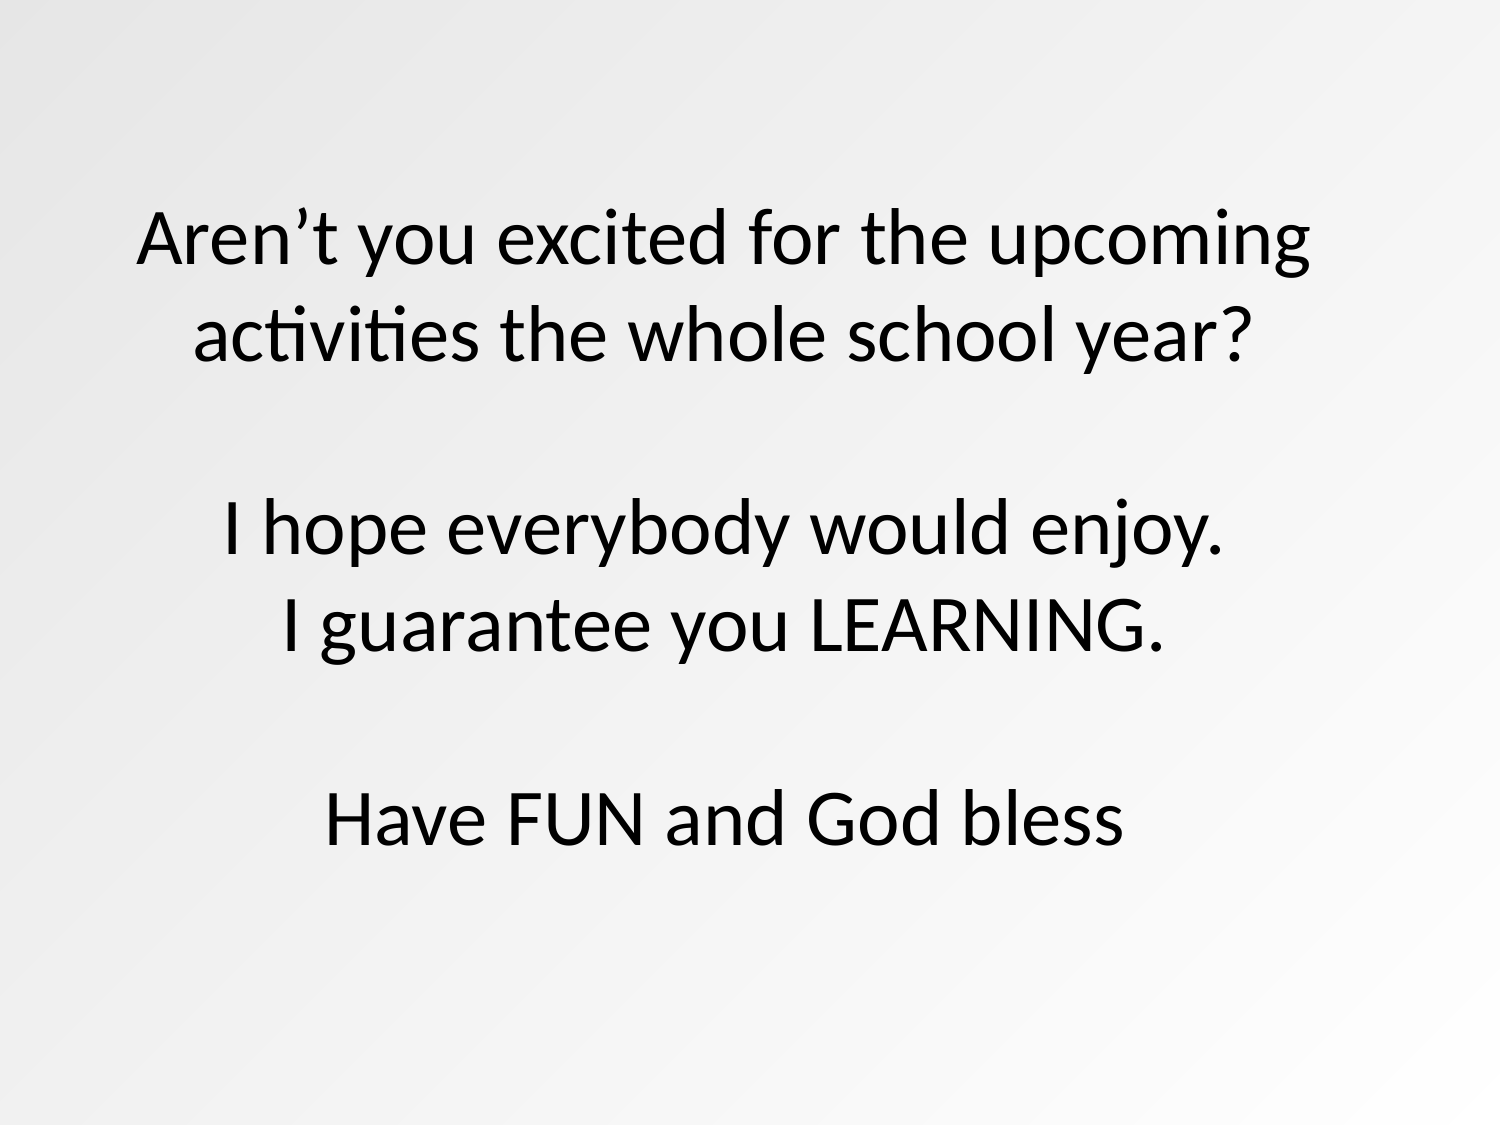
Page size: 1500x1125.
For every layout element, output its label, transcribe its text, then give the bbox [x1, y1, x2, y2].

title Aren’t you excited for the upcoming activities the whole school year? I hope everybody would enjoy. I guarantee you LEARNING. Have FUN and God bless [50, 174, 1400, 968]
